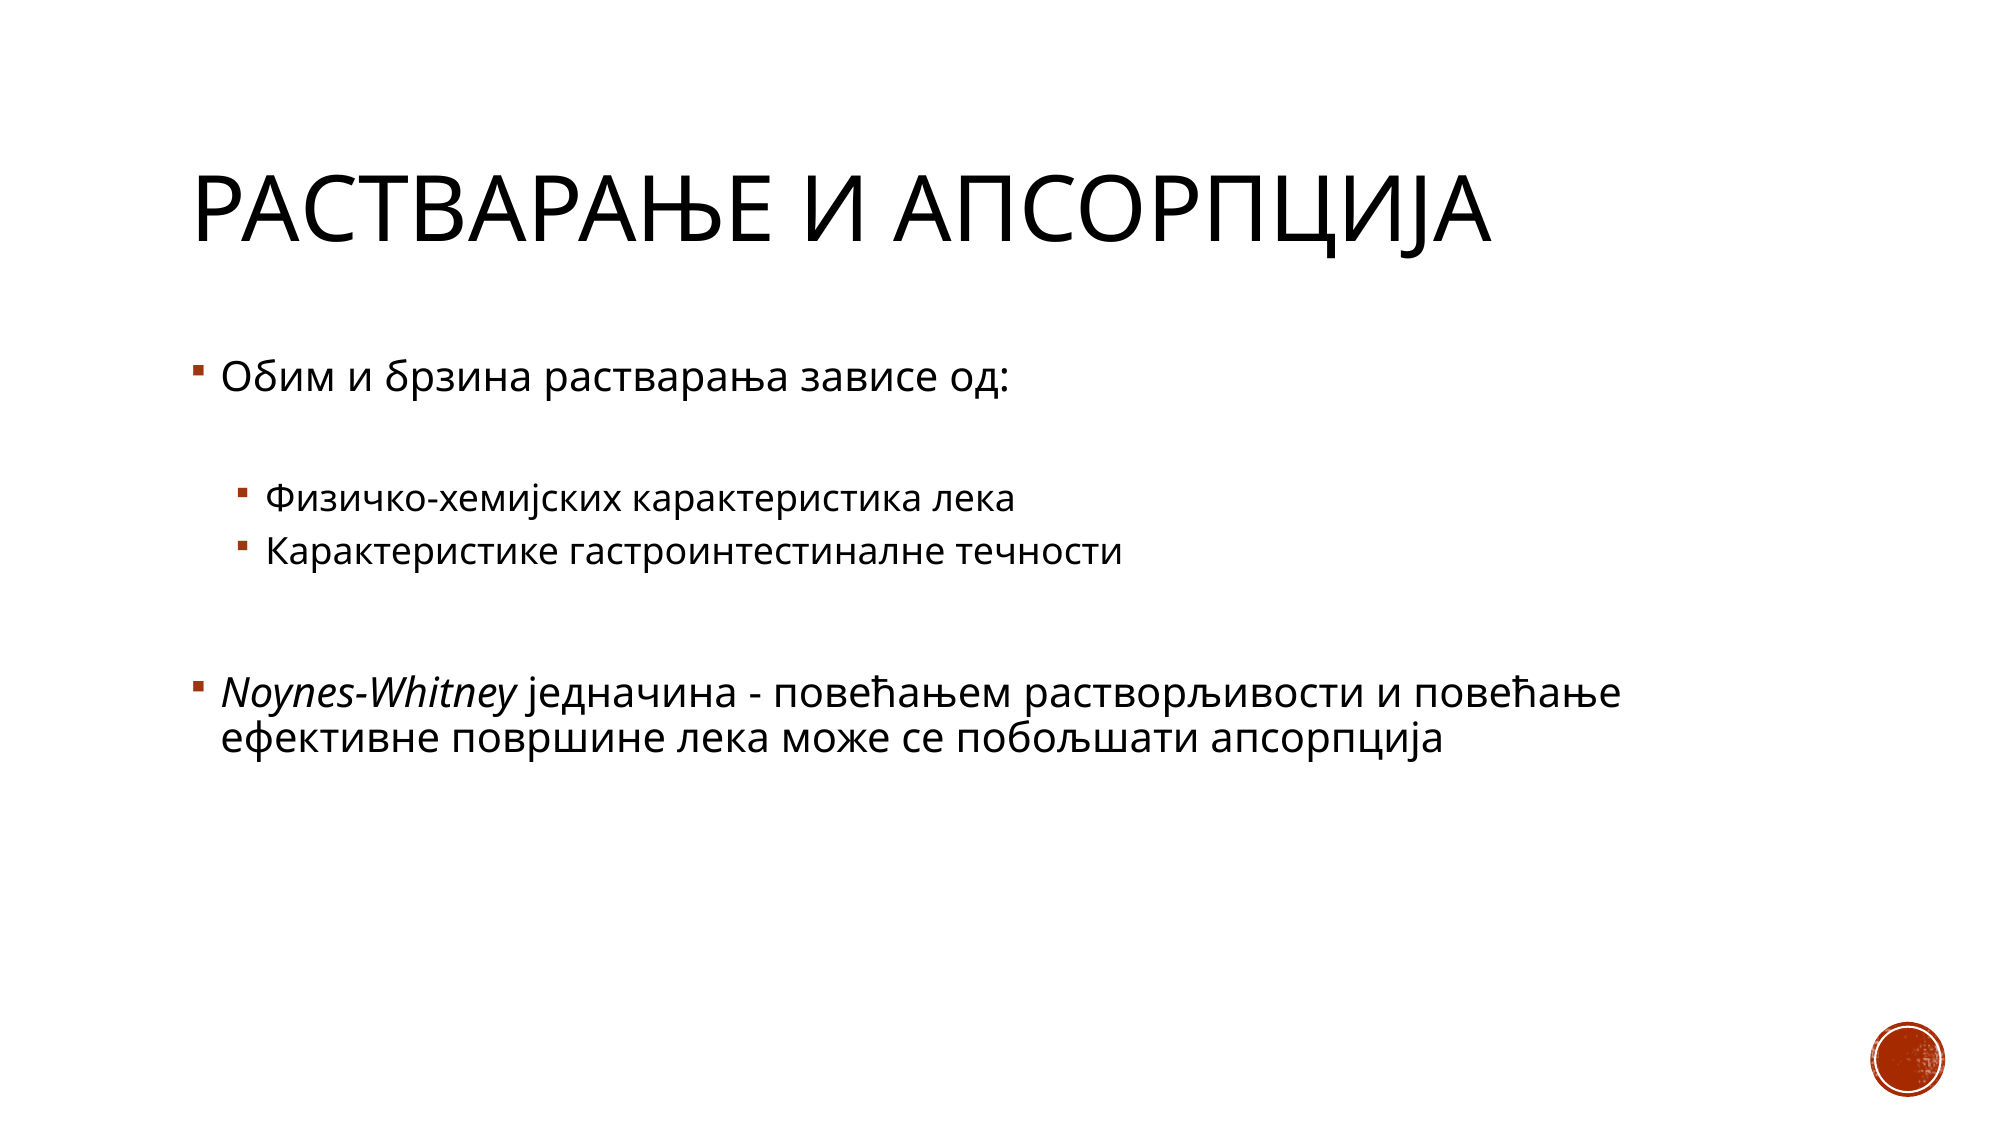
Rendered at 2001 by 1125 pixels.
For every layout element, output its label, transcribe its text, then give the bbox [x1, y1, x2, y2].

title Растварање и апсорпција [175, 79, 1826, 344]
list Обим и брзина растварања зависе од: Физичко-хемијских карактеристика лека Карактеристике гастроинтестиналне течности Noynes-Whitney једначина - повећањем растворљивости и повећање ефективне површине лека може се побољшати апсорпција [175, 348, 1826, 1013]
